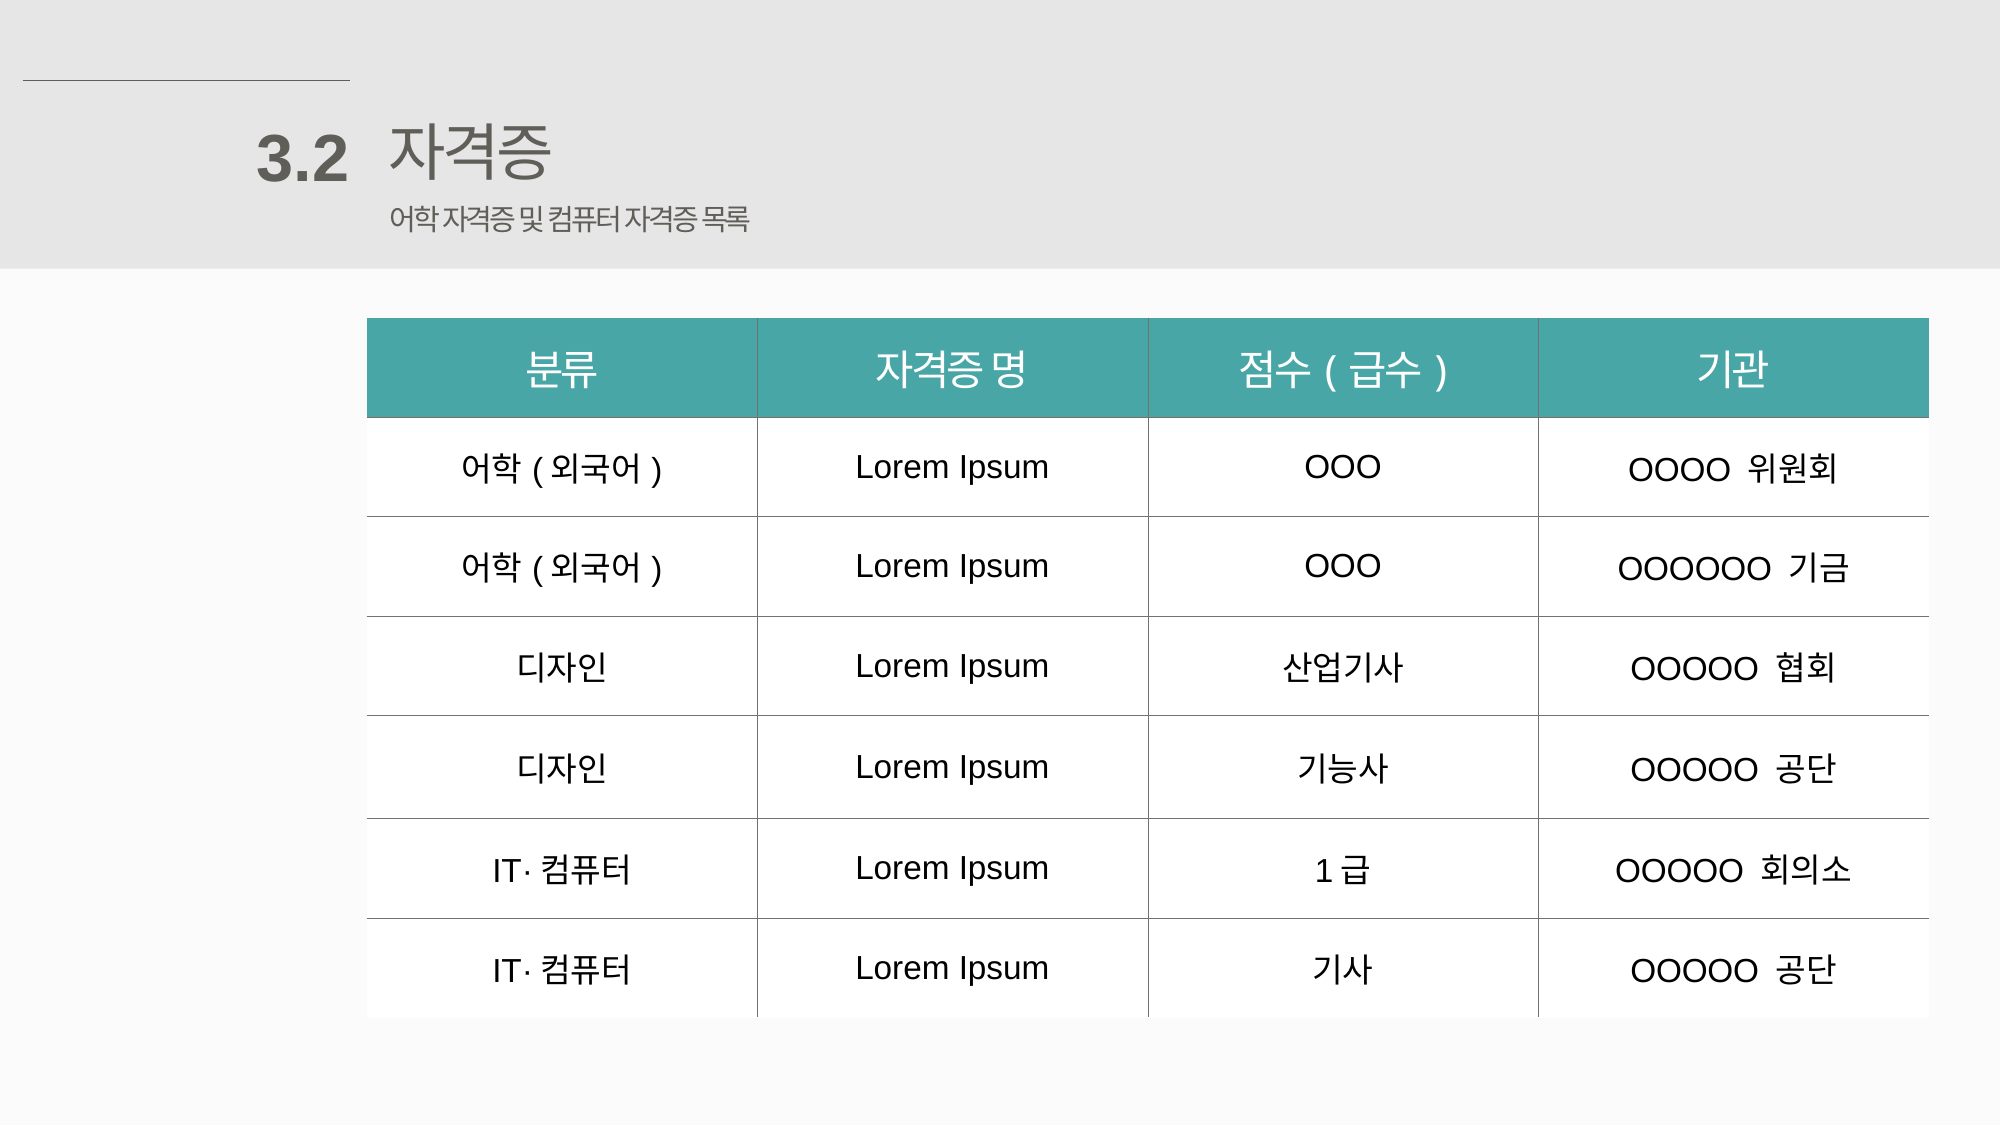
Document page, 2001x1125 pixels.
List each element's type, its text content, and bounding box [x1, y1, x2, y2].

text_box 3.2 [241, 106, 364, 202]
text_box 어학 자격증 및 컴퓨터 자격증 목록 [374, 193, 767, 244]
table_cell 기능사 [1149, 716, 1538, 818]
table_header 점수(급수) [1149, 318, 1538, 417]
table_cell 디자인 [367, 617, 757, 715]
table_cell Lorem Ipsum [758, 919, 1148, 1017]
table_cell OOO [1149, 418, 1538, 516]
table_cell IT·컴퓨터 [367, 819, 757, 918]
table_cell OOOOO 협회 [1539, 617, 1929, 715]
table_cell OOOOOO 기금 [1539, 517, 1929, 616]
table_cell OOOOO 공단 [1539, 919, 1929, 1017]
table_cell IT·컴퓨터 [367, 919, 757, 1017]
table_cell Lorem Ipsum [758, 517, 1148, 616]
table_cell 디자인 [367, 716, 757, 818]
table_header 자격증 명 [758, 318, 1148, 417]
table_cell 어학(외국어) [367, 418, 757, 516]
table_cell 산업기사 [1149, 617, 1538, 715]
table_cell 1급 [1149, 819, 1538, 918]
table_cell OOOOO 공단 [1539, 716, 1929, 818]
table_header 분류 [367, 318, 757, 417]
table_cell OOOOO 회의소 [1539, 819, 1929, 918]
table_cell 기사 [1149, 919, 1538, 1017]
table_header 기관 [1539, 318, 1929, 417]
text_box [0, 0, 2000, 270]
table_cell OOOO 위원회 [1539, 418, 1929, 516]
text_box 자격증 [373, 105, 570, 196]
table_cell Lorem Ipsum [758, 819, 1148, 918]
table_cell Lorem Ipsum [758, 617, 1148, 715]
table_cell OOO [1149, 517, 1538, 616]
table_cell Lorem Ipsum [758, 418, 1148, 516]
table_cell 어학(외국어) [367, 517, 757, 616]
table_cell Lorem Ipsum [758, 716, 1148, 818]
